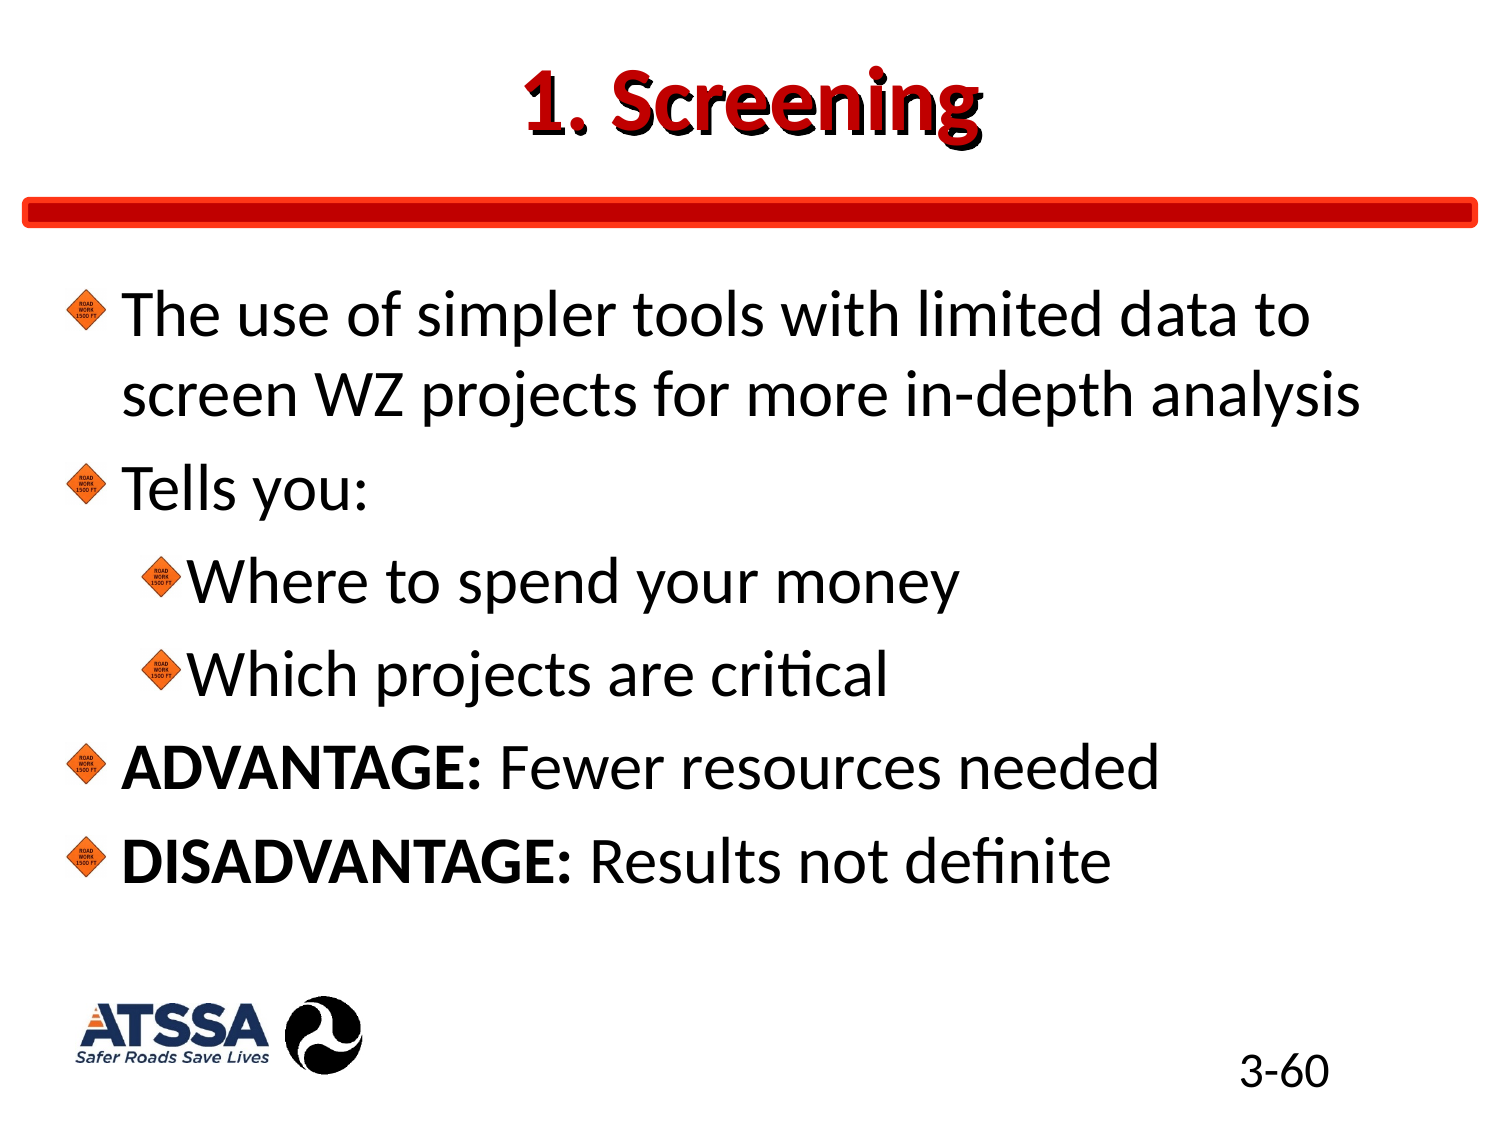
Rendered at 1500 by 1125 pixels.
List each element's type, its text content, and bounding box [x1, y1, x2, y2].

picture [140, 648, 182, 691]
title 1. Screening [0, 0, 1500, 188]
picture [65, 462, 107, 505]
picture [75, 1003, 269, 1063]
picture [276, 989, 370, 1077]
picture [65, 742, 107, 785]
picture [65, 288, 107, 331]
list The use of simpler tools with limited data to screen WZ projects for more in-depth analysis Tells you: Where to spend your money Which projects are critical ADVANTAGE: Fewer resources needed DISADVANTAGE: Results not definite [49, 262, 1500, 976]
picture [140, 555, 182, 598]
picture [65, 835, 107, 878]
